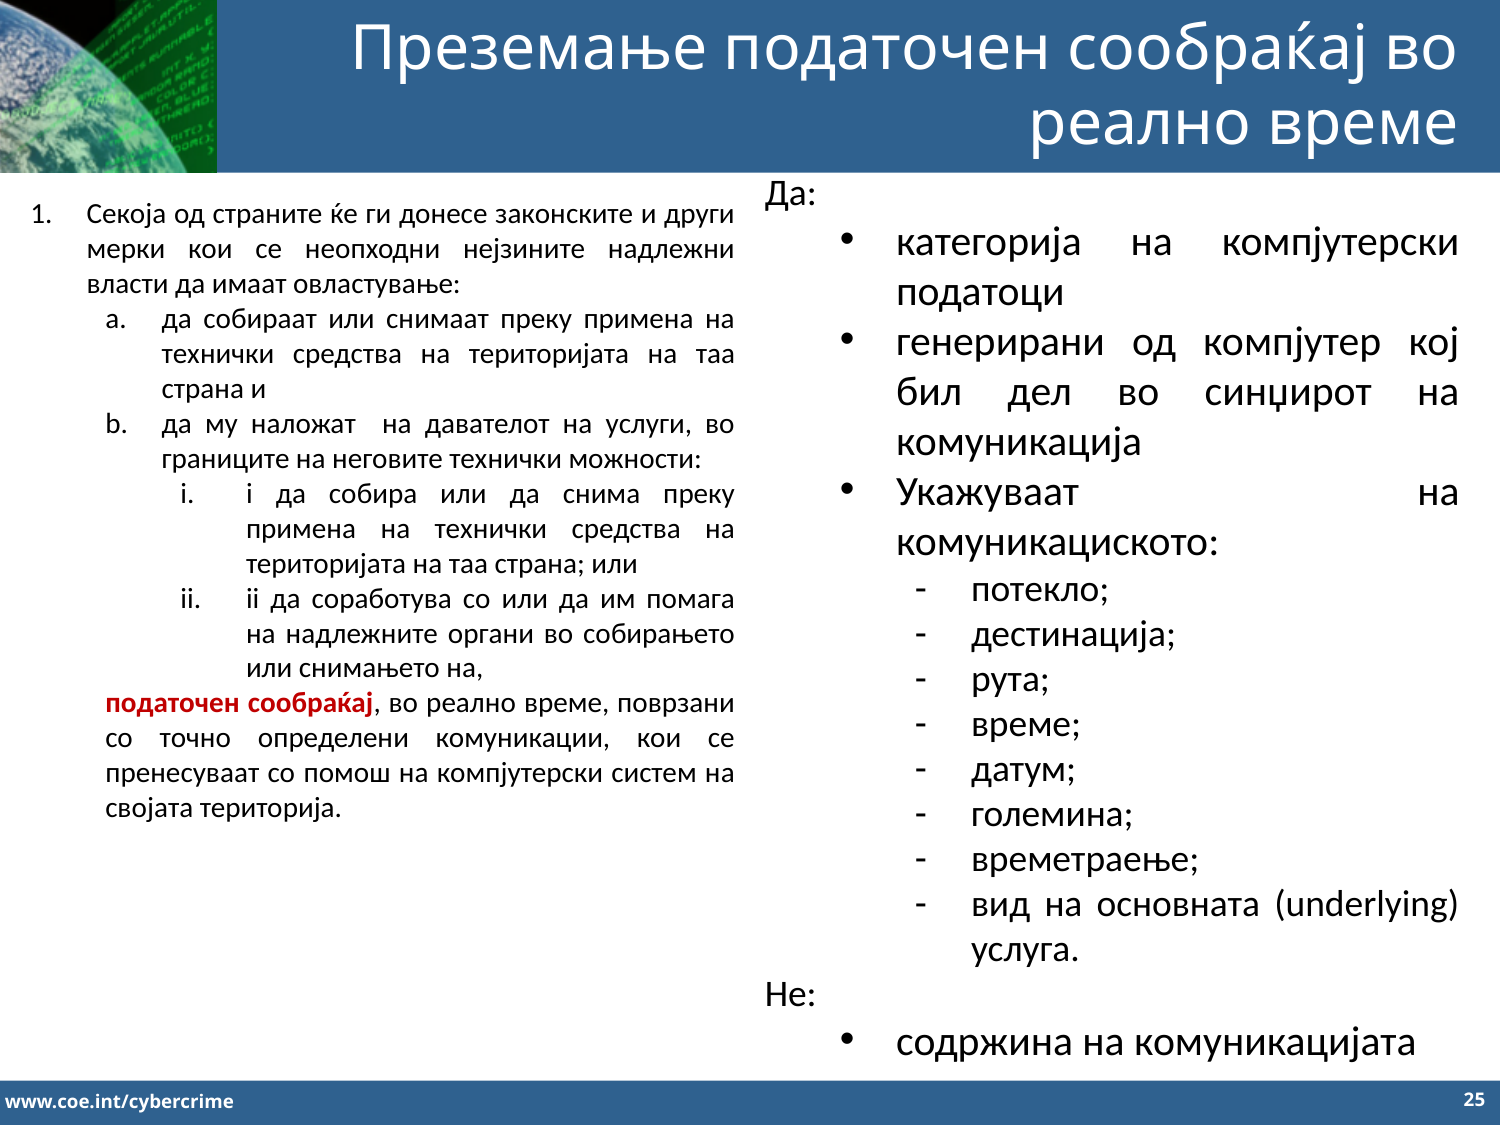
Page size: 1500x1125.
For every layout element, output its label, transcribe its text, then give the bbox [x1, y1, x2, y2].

picture [0, 0, 217, 173]
text_box Секоја од страните ќе ги донесе законските и други мерки кои се неопходни нејзините надлежни власти да имаат овластување: да собираат или снимаат преку примена на технички средства на територијата на таа страна и да му наложат на давателот на услуги, во границите на неговите технички можности: i да собира или да снима преку примена на технички средства на територијата на таа страна; или ii да соработува со или да им помага на надлежните органи во собирањето или снимањето на, податочен сообраќај, во реално време, поврзани со точно определени комуникации, кои се пренесуваат со помош на компјутерски систем на својата територија. [15, 186, 749, 831]
text_box Да: категорија на компјутерски податоци генерирани од компјутер кој бил дел во синџирот на комуникација Укажуваат на комуникациското: потекло; дестинација; рута; време; датум; големина; времетраење; вид на основната (underlying) услуга. Не: содржина на комуникацијата [749, 165, 1475, 1071]
text_box Преземање податочен сообраќај во реално време [222, 0, 1475, 165]
